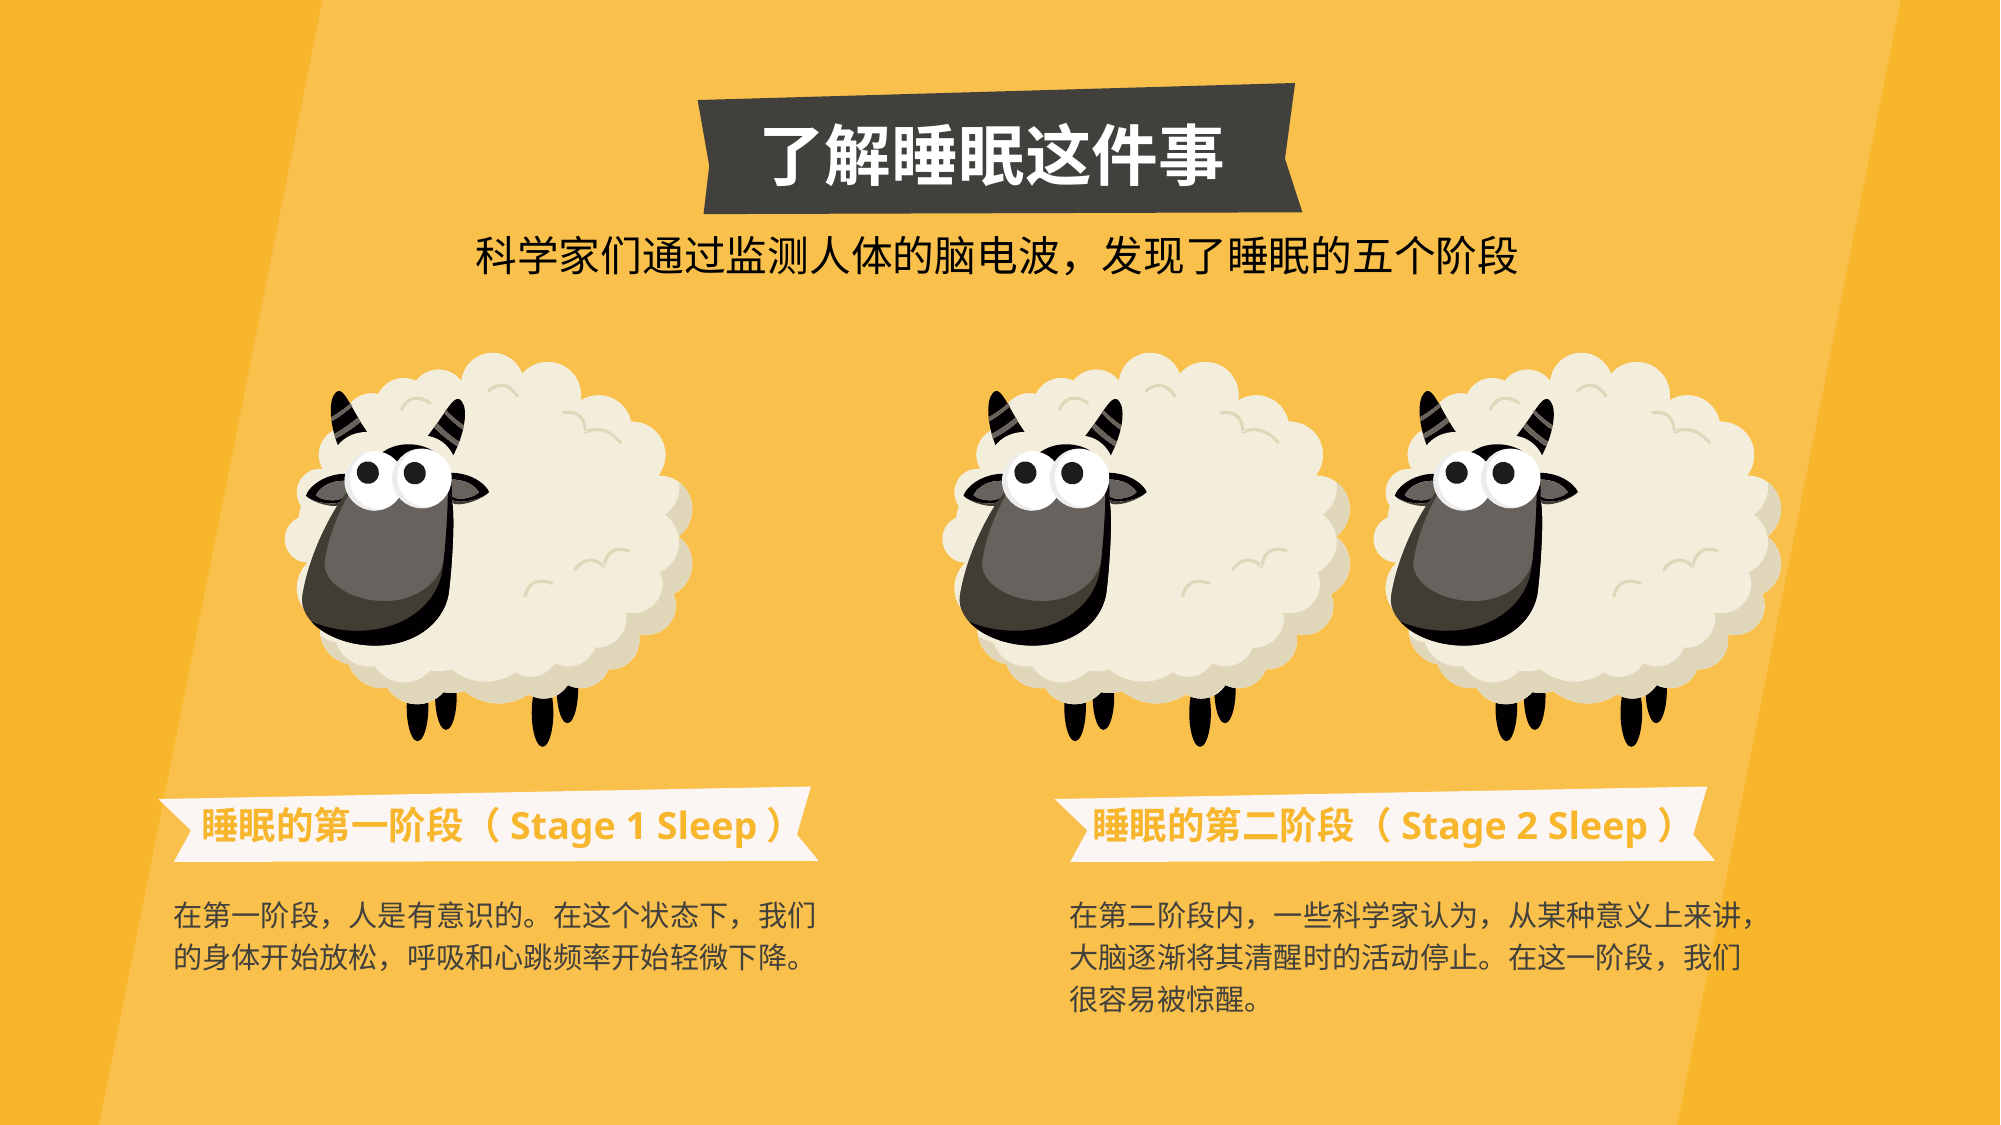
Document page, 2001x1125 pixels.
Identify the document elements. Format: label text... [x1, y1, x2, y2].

text_box 在第二阶段内，一些科学家认为，从某种意义上来讲，大脑逐渐将其清醒时的活动停止。在这一阶段，我们很容易被惊醒。 [1054, 882, 1781, 1024]
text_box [942, 352, 1350, 747]
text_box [284, 352, 693, 747]
text_box 睡眠的第一阶段（Stage 1 Sleep） [155, 785, 821, 863]
text_box 睡眠的第二阶段（Stage 2 Sleep） [1052, 785, 1718, 863]
text_box [696, 81, 1304, 216]
text_box 科学家们通过监测人体的脑电波，发现了睡眠的五个阶段 [460, 222, 1540, 288]
text_box 了解睡眠这件事 [743, 106, 1257, 202]
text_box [1373, 352, 1781, 747]
text_box 在第一阶段，人是有意识的。在这个状态下，我们的身体开始放松，呼吸和心跳频率开始轻微下降。 [158, 882, 843, 982]
